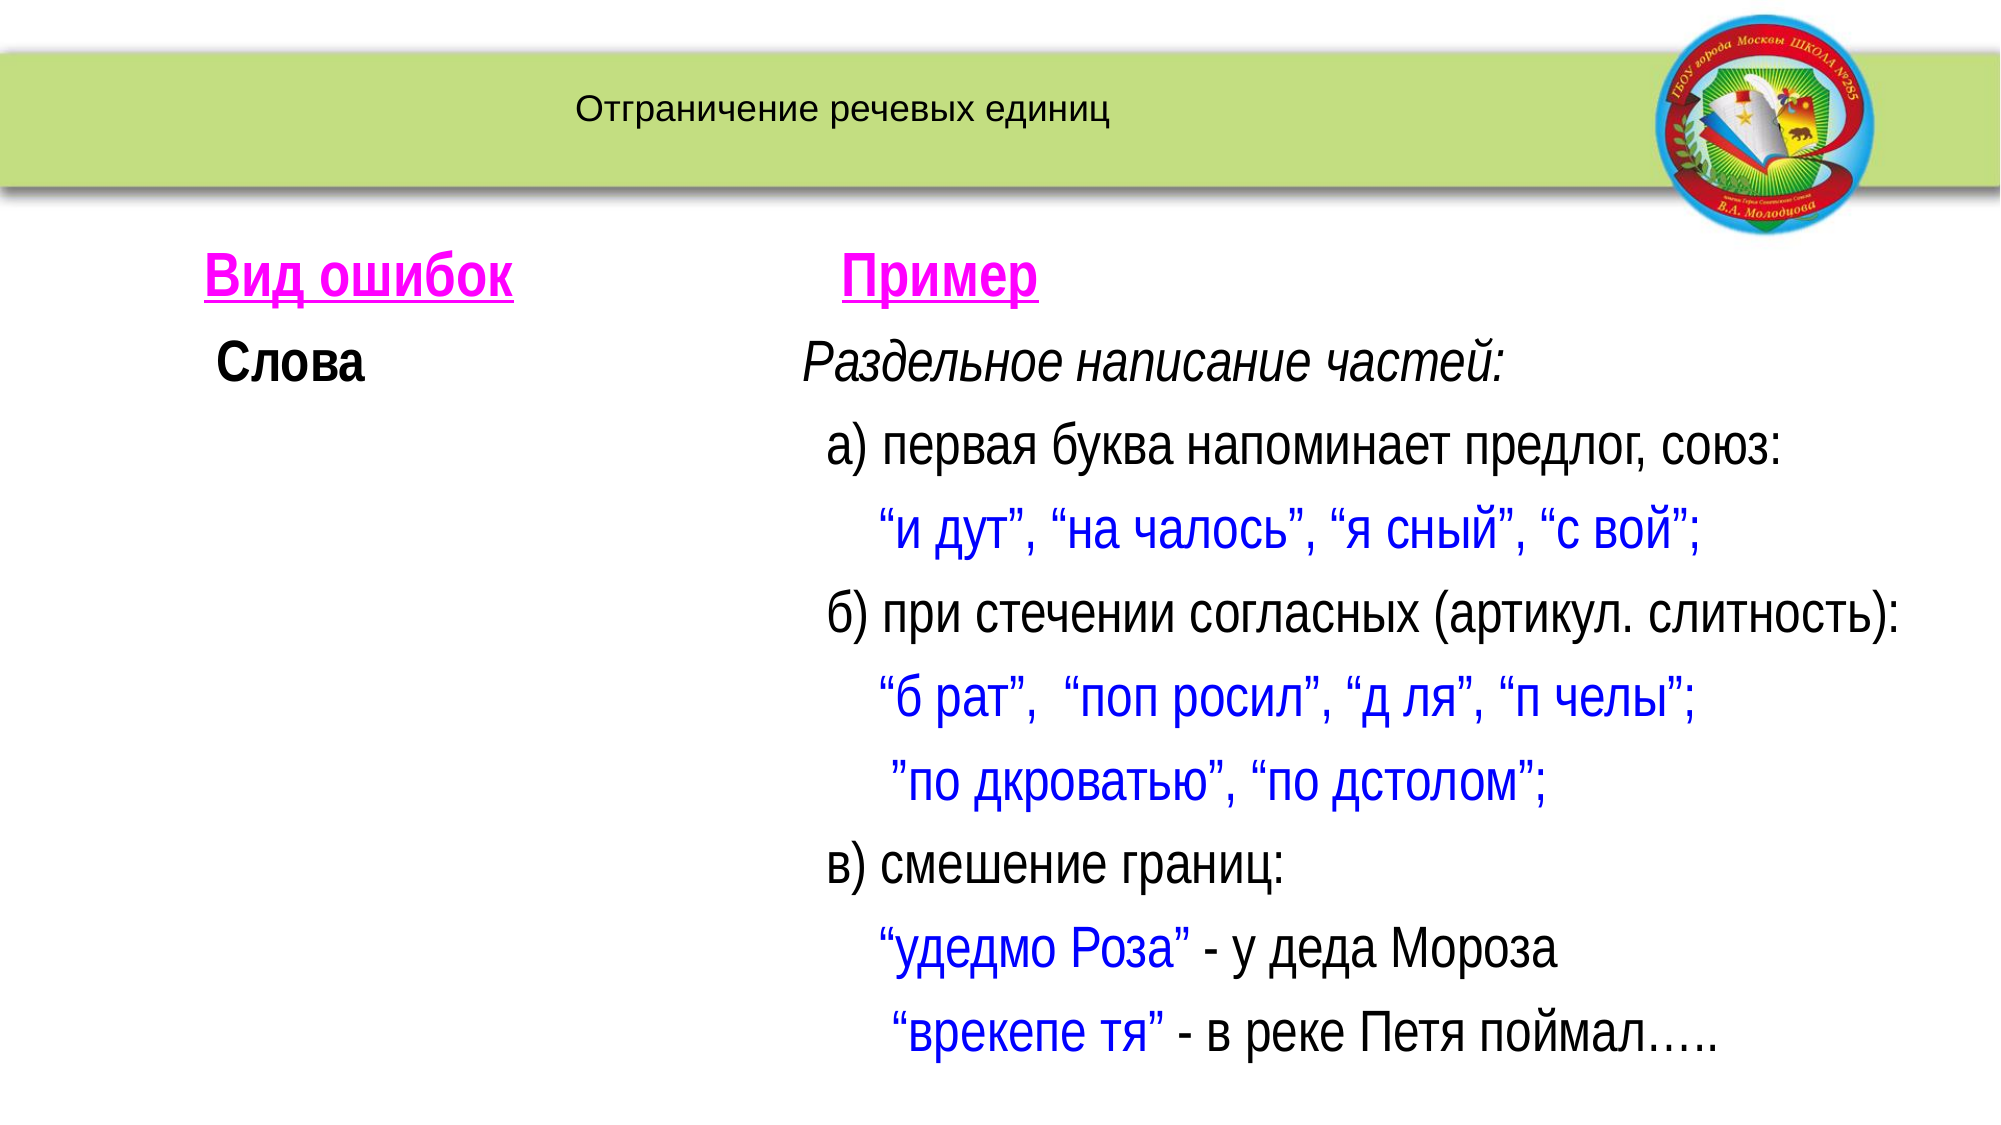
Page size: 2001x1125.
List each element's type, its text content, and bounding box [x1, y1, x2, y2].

list Вид ошибок Пример Слова Раздельное написание частей: а) первая буква напоминает предлог, союз: “и дут”, “на чалось”, “я сный”, “с вой”; б) при стечении согласных (артикул. слитность): “б рат”, “поп росил”, “д ля”, “п челы”; ”по дкроватью”, “по дстолом”; в) смешение границ: “удедмо Роза” - у деда Мороза “врекепе тя” - в реке Петя поймал….. [111, 235, 1935, 1082]
picture [0, 0, 2001, 1125]
title Отграничение речевых единиц [53, 52, 1632, 182]
